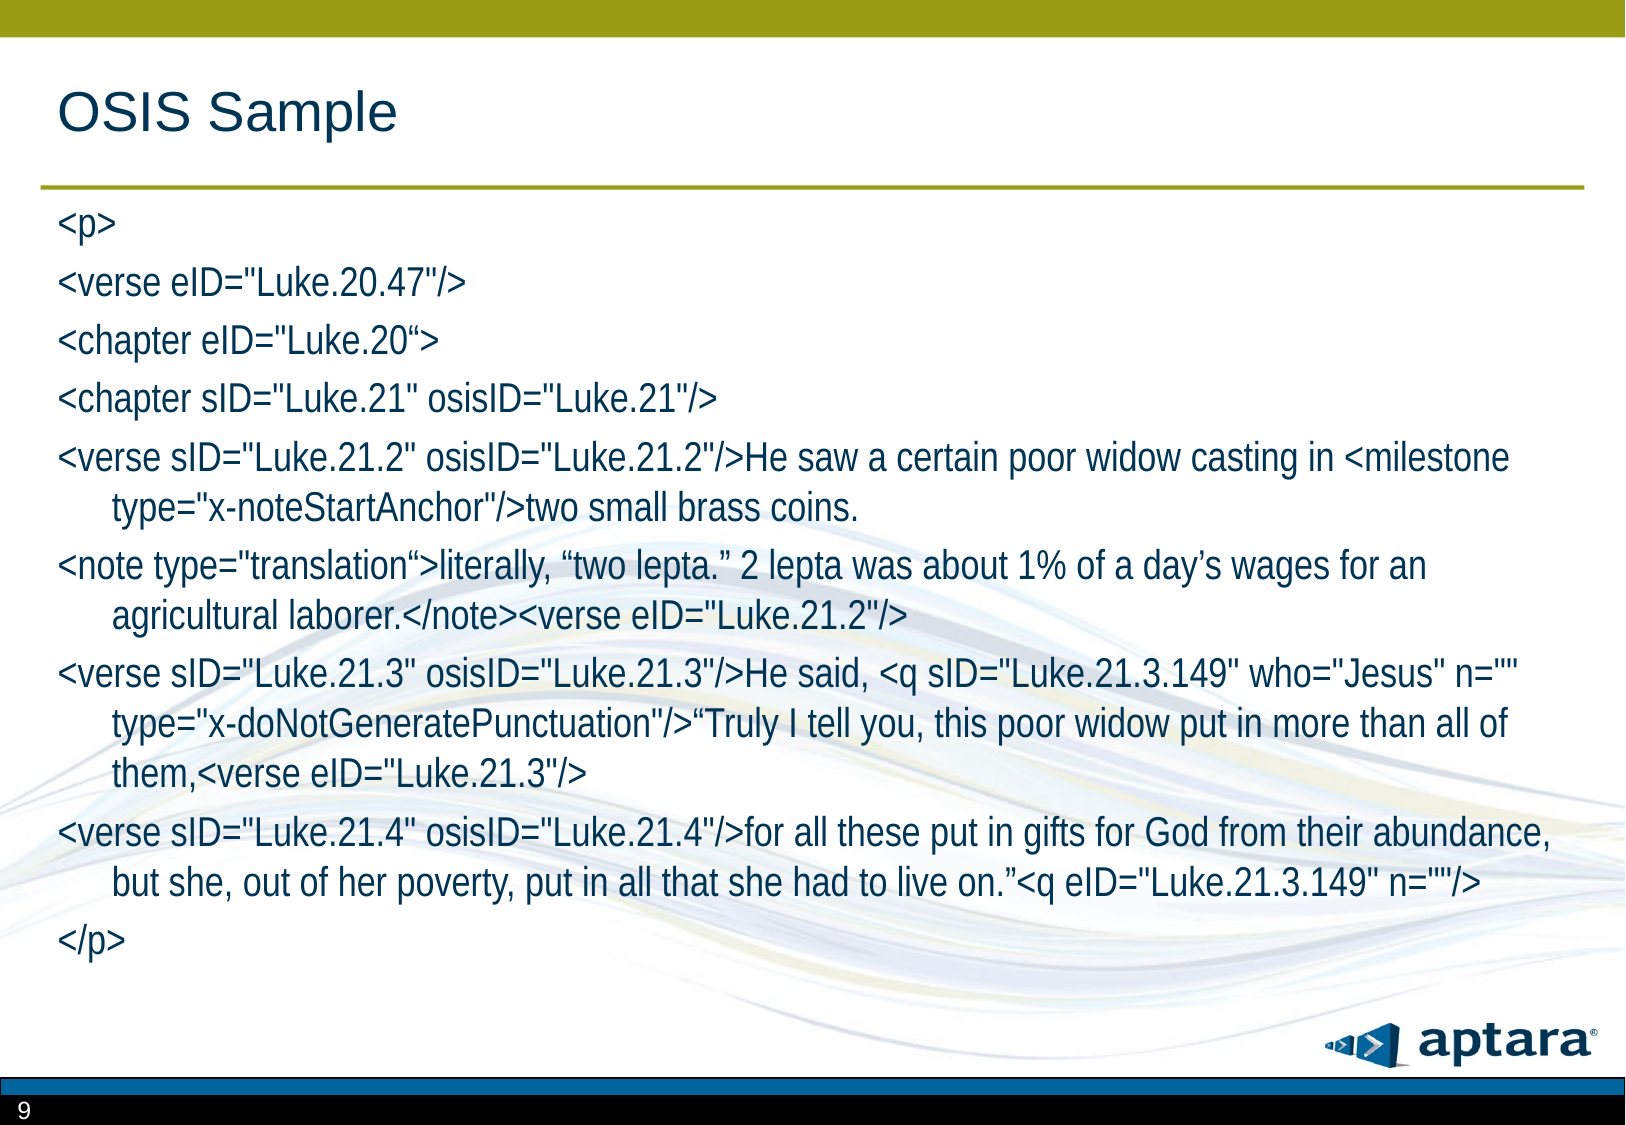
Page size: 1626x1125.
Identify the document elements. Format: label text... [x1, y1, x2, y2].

slide_number 9 [2, 1086, 144, 1125]
list <p> <verse eID="Luke.20.47"/> <chapter eID="Luke.20“> <chapter sID="Luke.21" osisID="Luke.21"/> <verse sID="Luke.21.2" osisID="Luke.21.2"/>He saw a certain poor widow casting in <milestone type="x-noteStartAnchor"/>two small brass coins. <note type="translation“>literally, “two lepta.” 2 lepta was about 1% of a day’s wages for an agricultural laborer.</note><verse eID="Luke.21.2"/> <verse sID="Luke.21.3" osisID="Luke.21.3"/>He said, <q sID="Luke.21.3.149" who="Jesus" n="" type="x-doNotGeneratePunctuation"/>“Truly I tell you, this poor widow put in more than all of them,<verse eID="Luke.21.3"/> <verse sID="Luke.21.4" osisID="Luke.21.4"/>for all these put in gifts for God from their abundance, but she, out of her poverty, put in all that she had to live on.”<q eID="Luke.21.3.149" n=""/> </p> [42, 188, 1587, 1019]
picture [0, 496, 1625, 1074]
title OSIS Sample [42, 37, 1584, 182]
